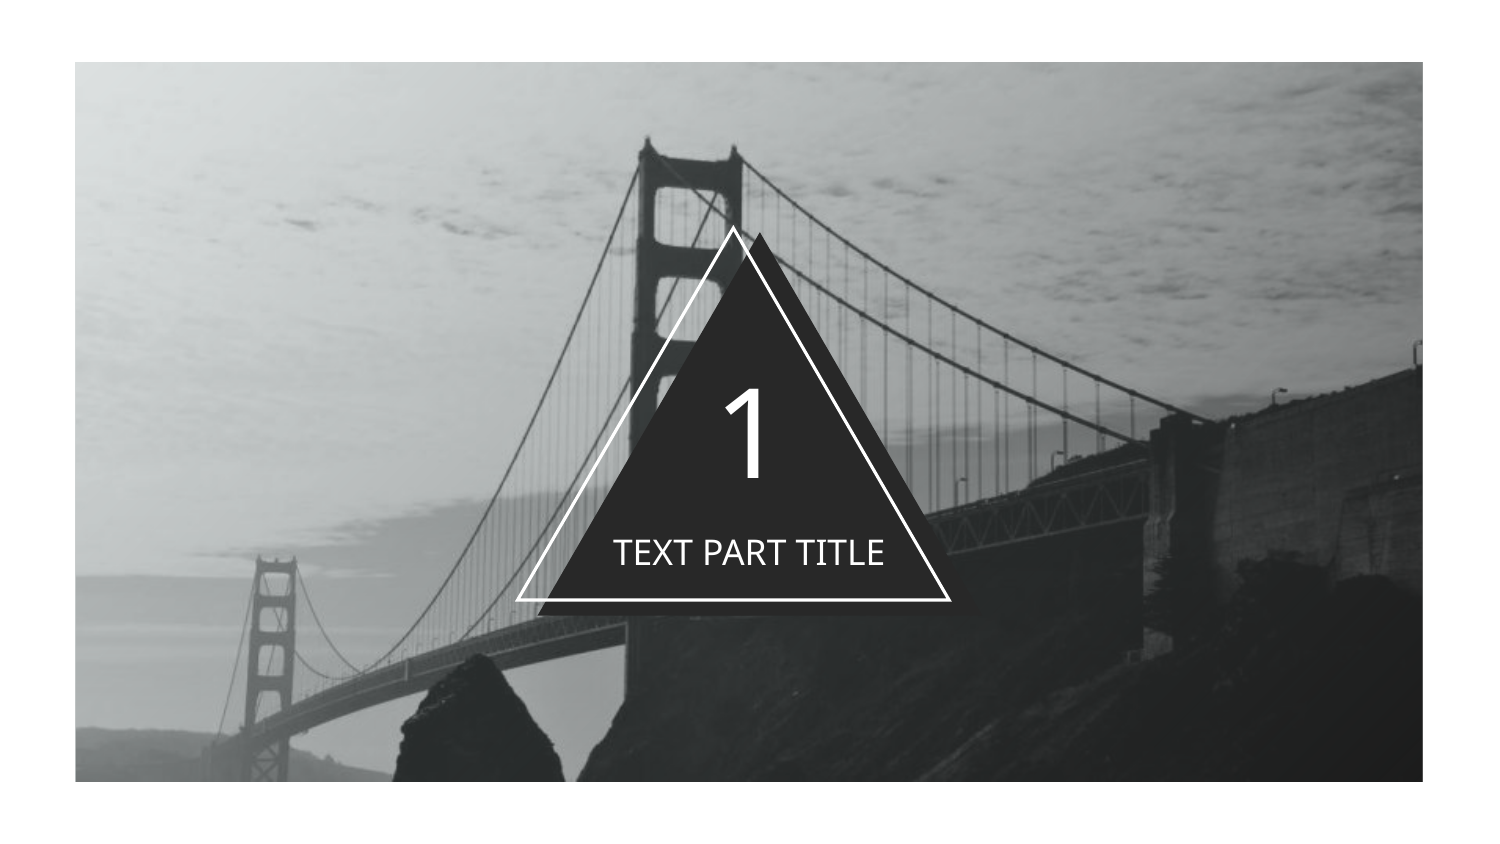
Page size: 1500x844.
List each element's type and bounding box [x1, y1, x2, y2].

text_box [517, 227, 983, 616]
picture [75, 62, 1423, 782]
